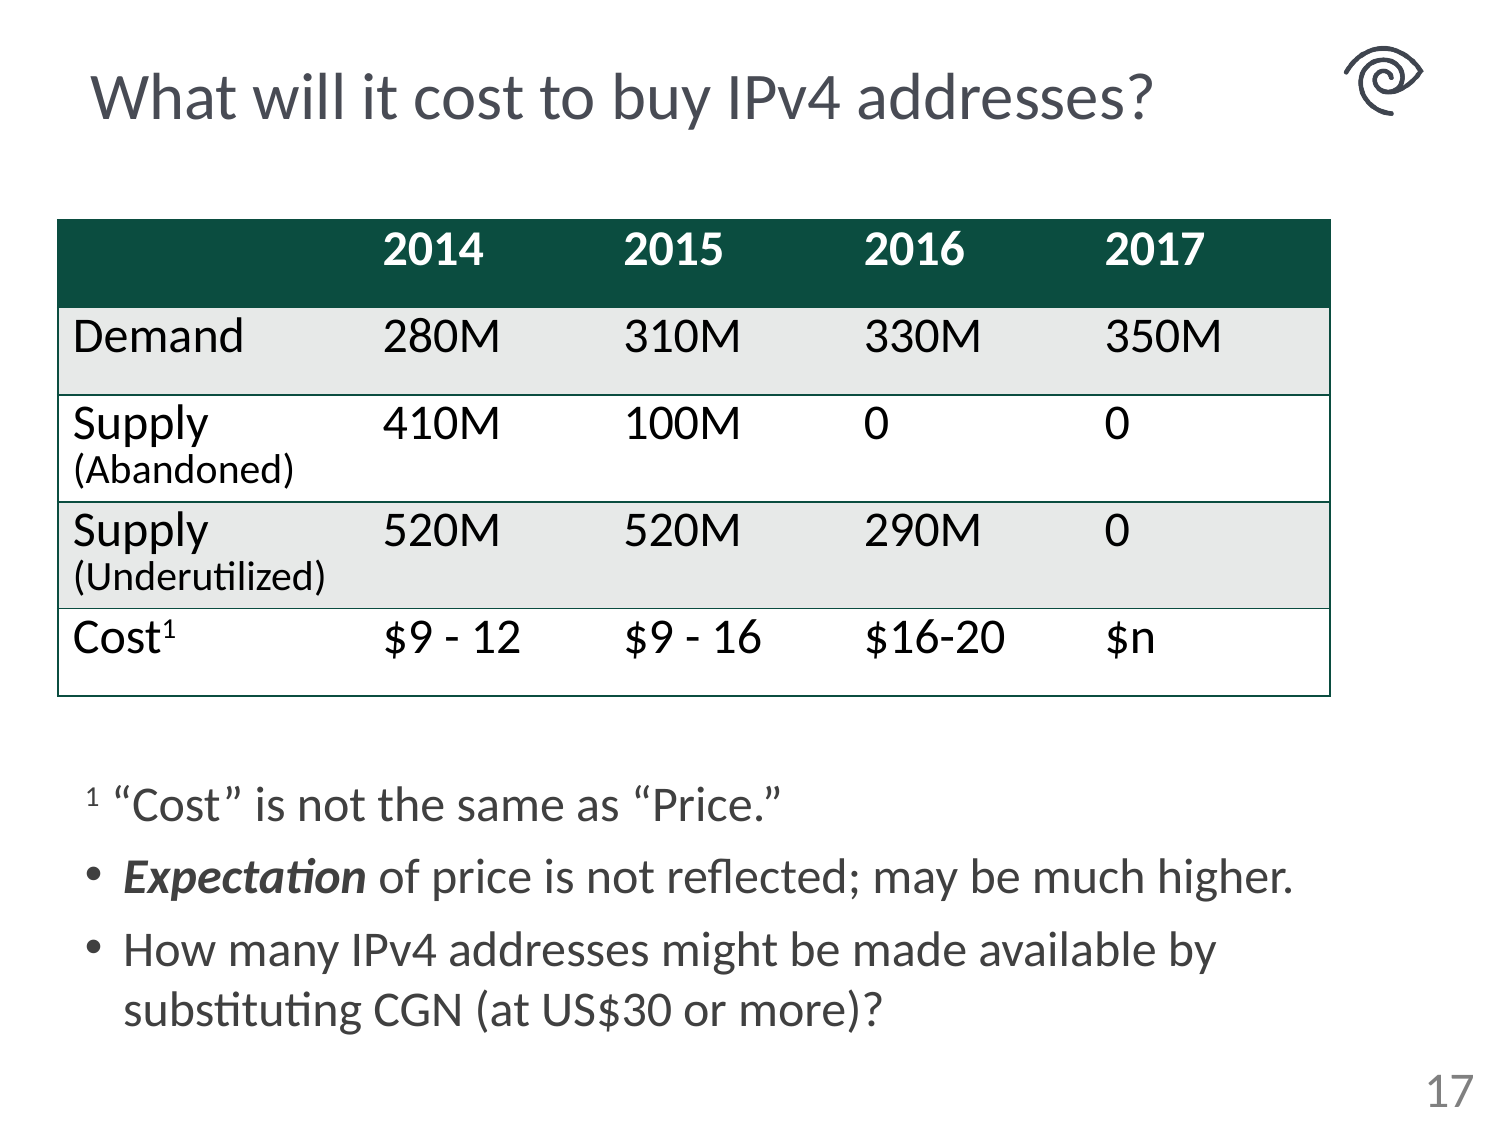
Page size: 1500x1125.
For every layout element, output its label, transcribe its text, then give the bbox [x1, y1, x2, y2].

table_cell Supply (Abandoned) [59, 396, 368, 501]
title What will it cost to buy IPv4 addresses? [74, 44, 1315, 219]
table_cell $16-20 [849, 609, 1090, 695]
table_header [59, 221, 368, 307]
table_header 2014 [368, 221, 608, 307]
table_cell 100M [608, 396, 849, 501]
table_cell 0 [1090, 396, 1329, 501]
table_cell Supply (Underutilized) [59, 503, 368, 608]
table_header 2016 [849, 221, 1090, 307]
picture [1343, 44, 1436, 116]
table_cell $9 - 16 [608, 609, 849, 695]
table_cell 520M [608, 503, 849, 608]
table_cell 280M [368, 308, 608, 394]
table_cell $9 - 12 [368, 609, 608, 695]
table_cell 0 [849, 396, 1090, 501]
slide_number 16 [1139, 1057, 1490, 1118]
table_cell Demand [59, 308, 368, 394]
table_cell 290M [849, 503, 1090, 608]
table_header 2015 [608, 221, 849, 307]
table_cell 410M [368, 396, 608, 501]
table_header 2017 [1090, 221, 1329, 307]
table_cell 520M [368, 503, 608, 608]
table_cell $n [1090, 609, 1329, 695]
table_cell 310M [608, 308, 849, 394]
table_cell 350M [1090, 308, 1329, 394]
table_cell Cost1 [59, 609, 368, 695]
table_cell 0 [1090, 503, 1329, 608]
table_cell 330M [849, 308, 1090, 394]
text_box 1 “Cost” is not the same as “Price.” Expectation of price is not reflected; may be much higher. How many IPv4 addresses might be made available by substituting CGN (at US$30 or more)? [70, 763, 1420, 1106]
